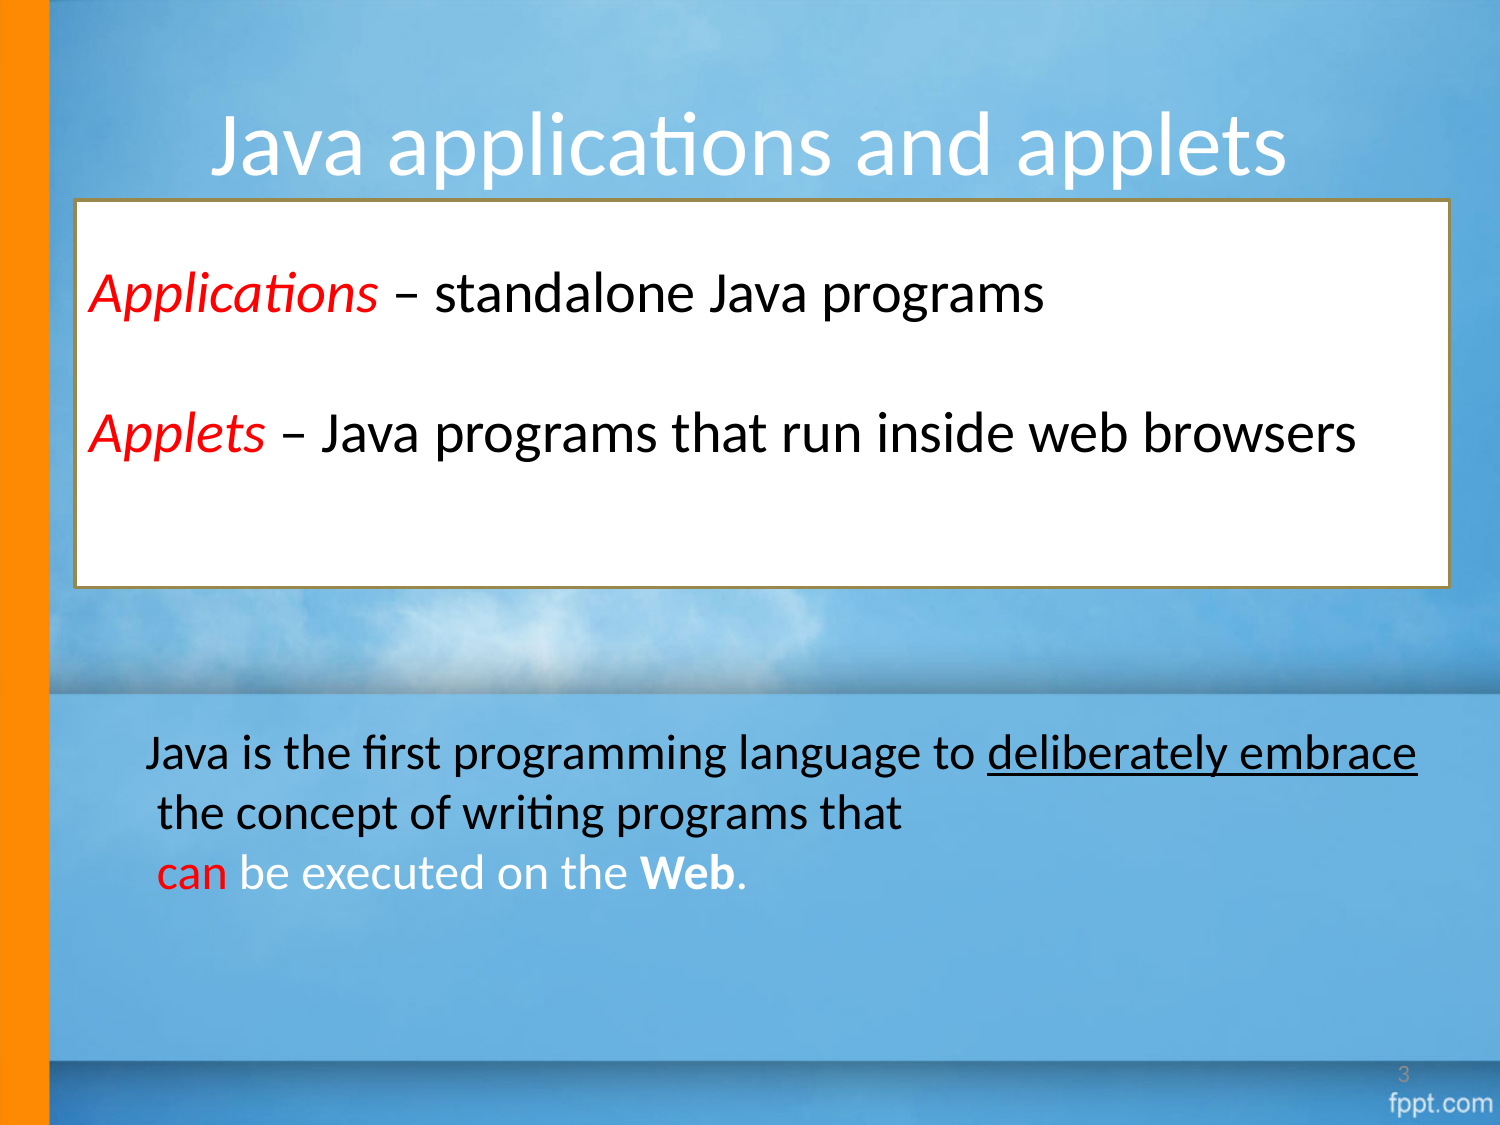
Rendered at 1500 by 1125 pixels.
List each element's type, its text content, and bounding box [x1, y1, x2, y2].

text_box Java is the first programming language to deliberately embrace the concept of writing programs that can be executed on the Web. [130, 712, 1433, 968]
slide_number 3 [1074, 1042, 1425, 1103]
picture [0, 0, 1500, 1125]
title Java applications and applets [75, 45, 1425, 198]
text_box Applications – standalone Java programs Applets – Java programs that run inside web browsers [73, 198, 1451, 589]
